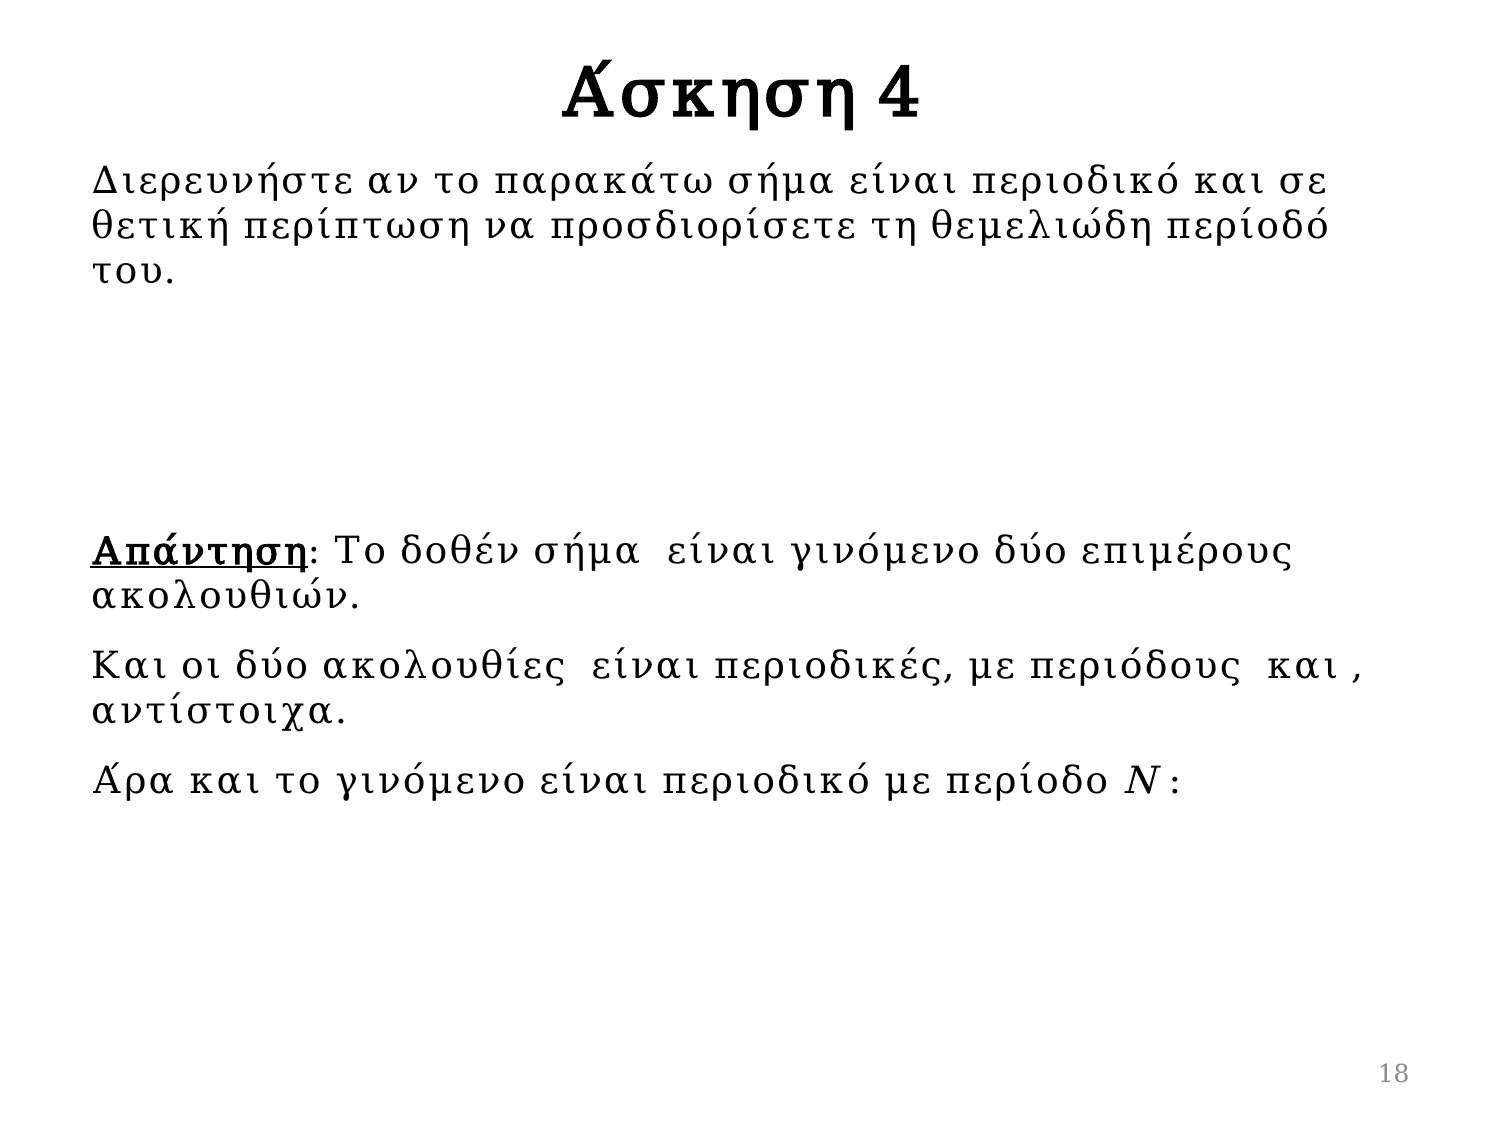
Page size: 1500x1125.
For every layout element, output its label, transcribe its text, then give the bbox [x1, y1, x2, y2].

title Άσκηση 4 [75, 19, 1425, 159]
slide_number 18 [1222, 1042, 1425, 1103]
